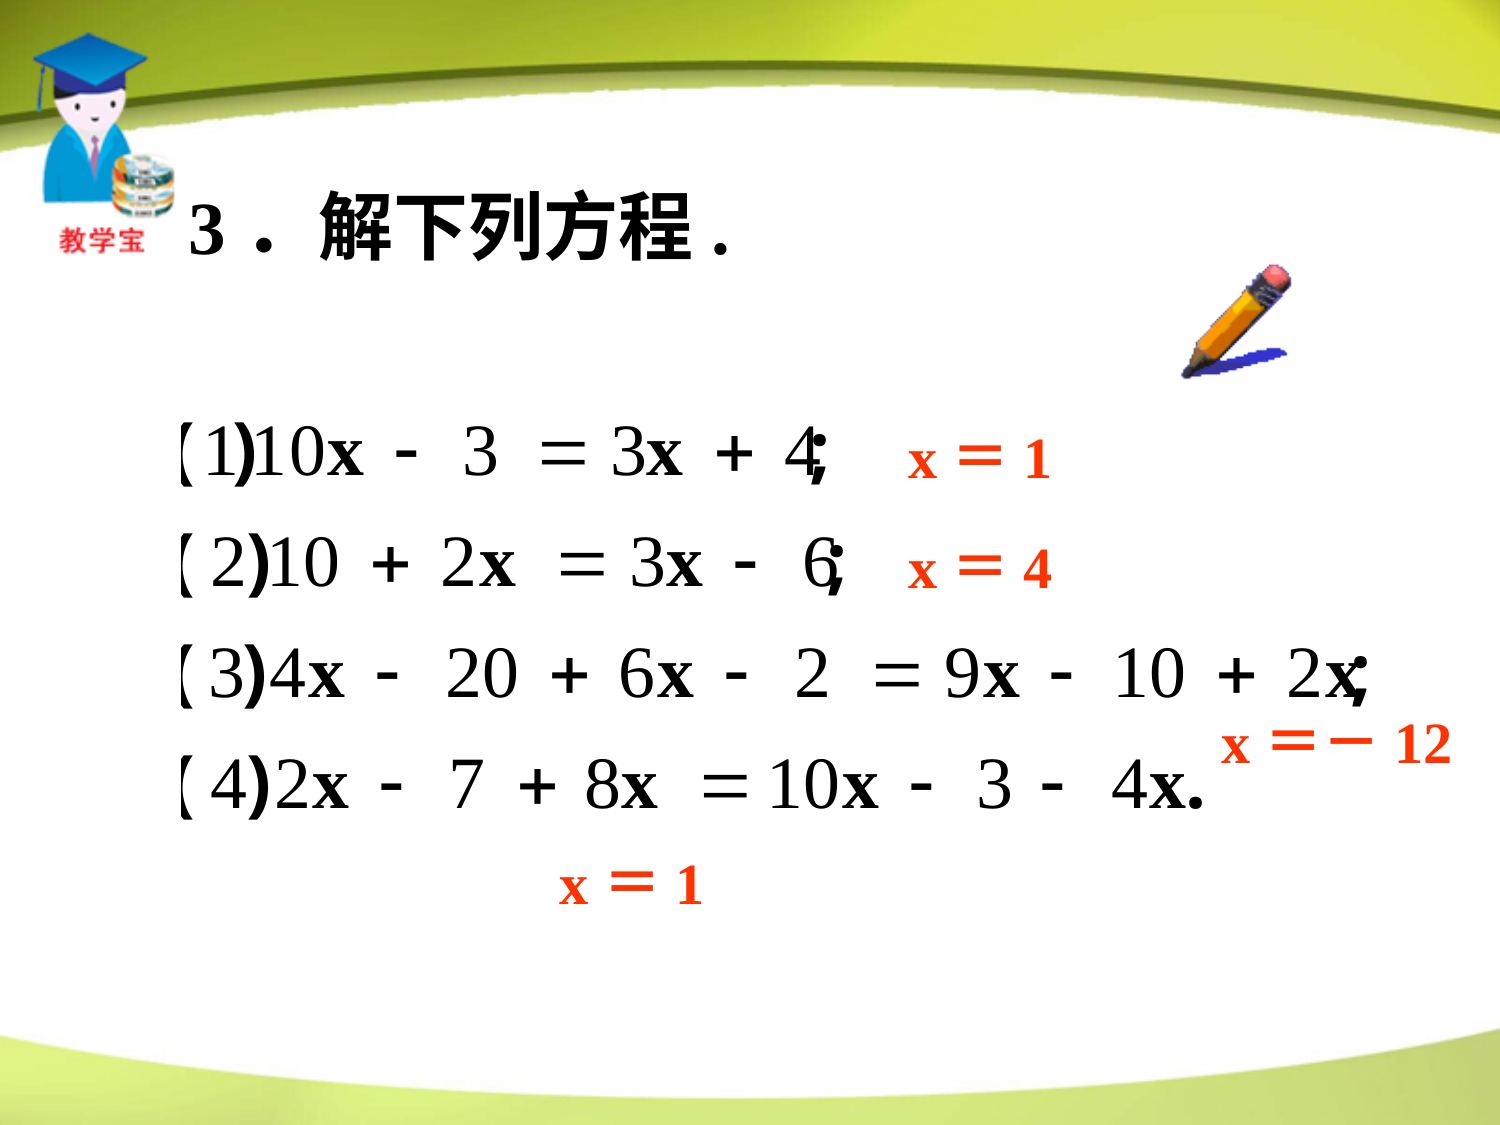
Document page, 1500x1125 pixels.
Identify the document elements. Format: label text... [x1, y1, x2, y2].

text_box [180, 412, 1382, 925]
text_box x＝－12 [1385, 697, 1484, 783]
text_box 3．解下列方程. [173, 172, 1326, 278]
picture [0, 0, 1500, 1125]
